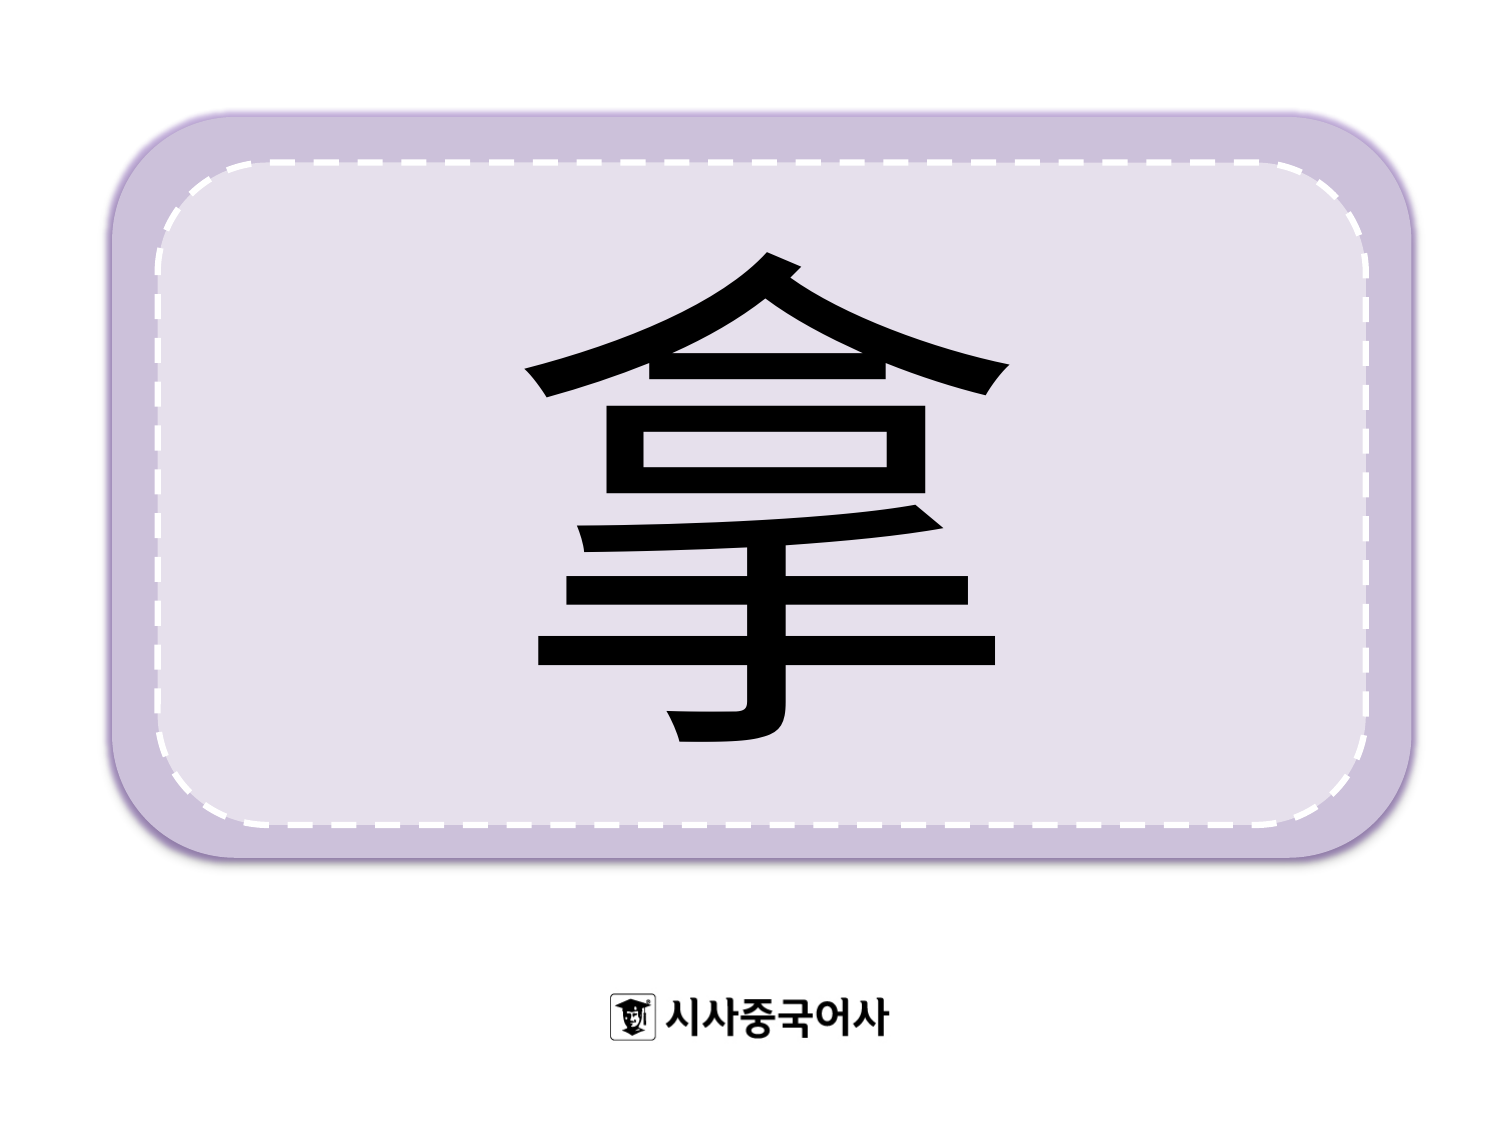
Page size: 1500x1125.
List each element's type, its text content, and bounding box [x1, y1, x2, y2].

picture [602, 987, 898, 1047]
text_box 拿 [162, 160, 1371, 824]
